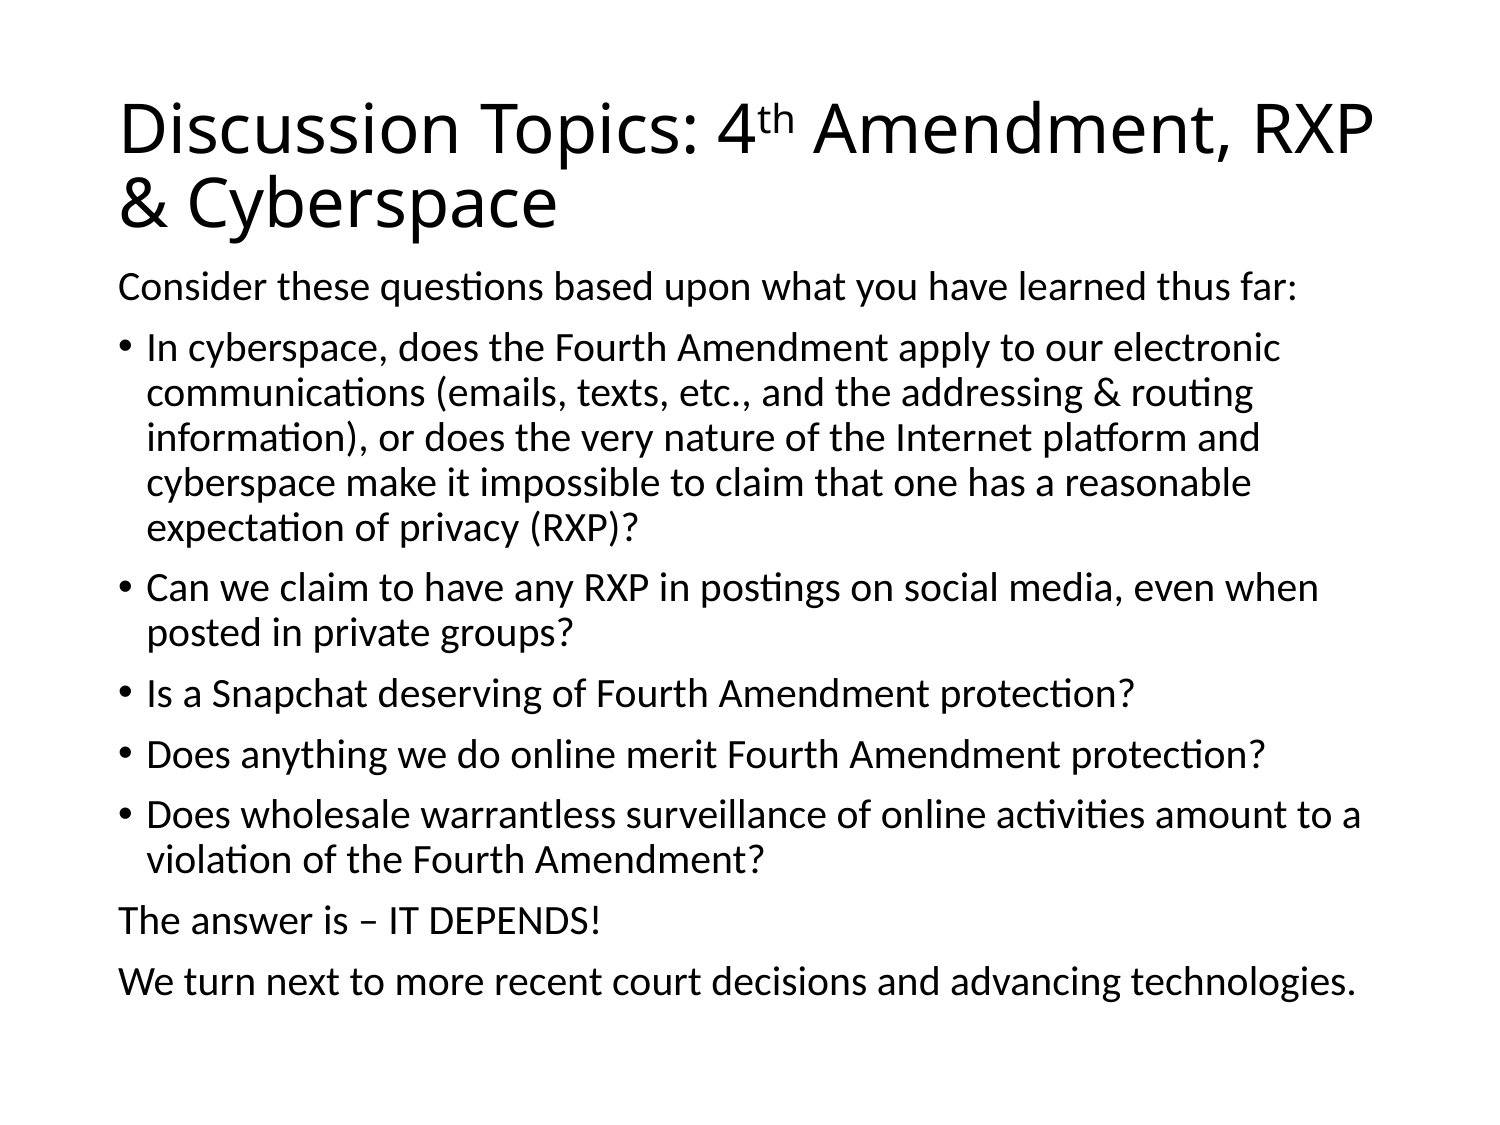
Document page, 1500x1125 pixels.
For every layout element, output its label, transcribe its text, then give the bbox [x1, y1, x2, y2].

list Consider these questions based upon what you have learned thus far: In cyberspace, does the Fourth Amendment apply to our electronic communications (emails, texts, etc., and the addressing & routing information), or does the very nature of the Internet platform and cyberspace make it impossible to claim that one has a reasonable expectation of privacy (RXP)? Can we claim to have any RXP in postings on social media, even when posted in private groups? Is a Snapchat deserving of Fourth Amendment protection? Does anything we do online merit Fourth Amendment protection? Does wholesale warrantless surveillance of online activities amount to a violation of the Fourth Amendment? The answer is – IT DEPENDS! We turn next to more recent court decisions and advancing technologies. [102, 256, 1398, 1014]
title Discussion Topics: 4th Amendment, RXP & Cyberspace [102, 59, 1398, 256]
